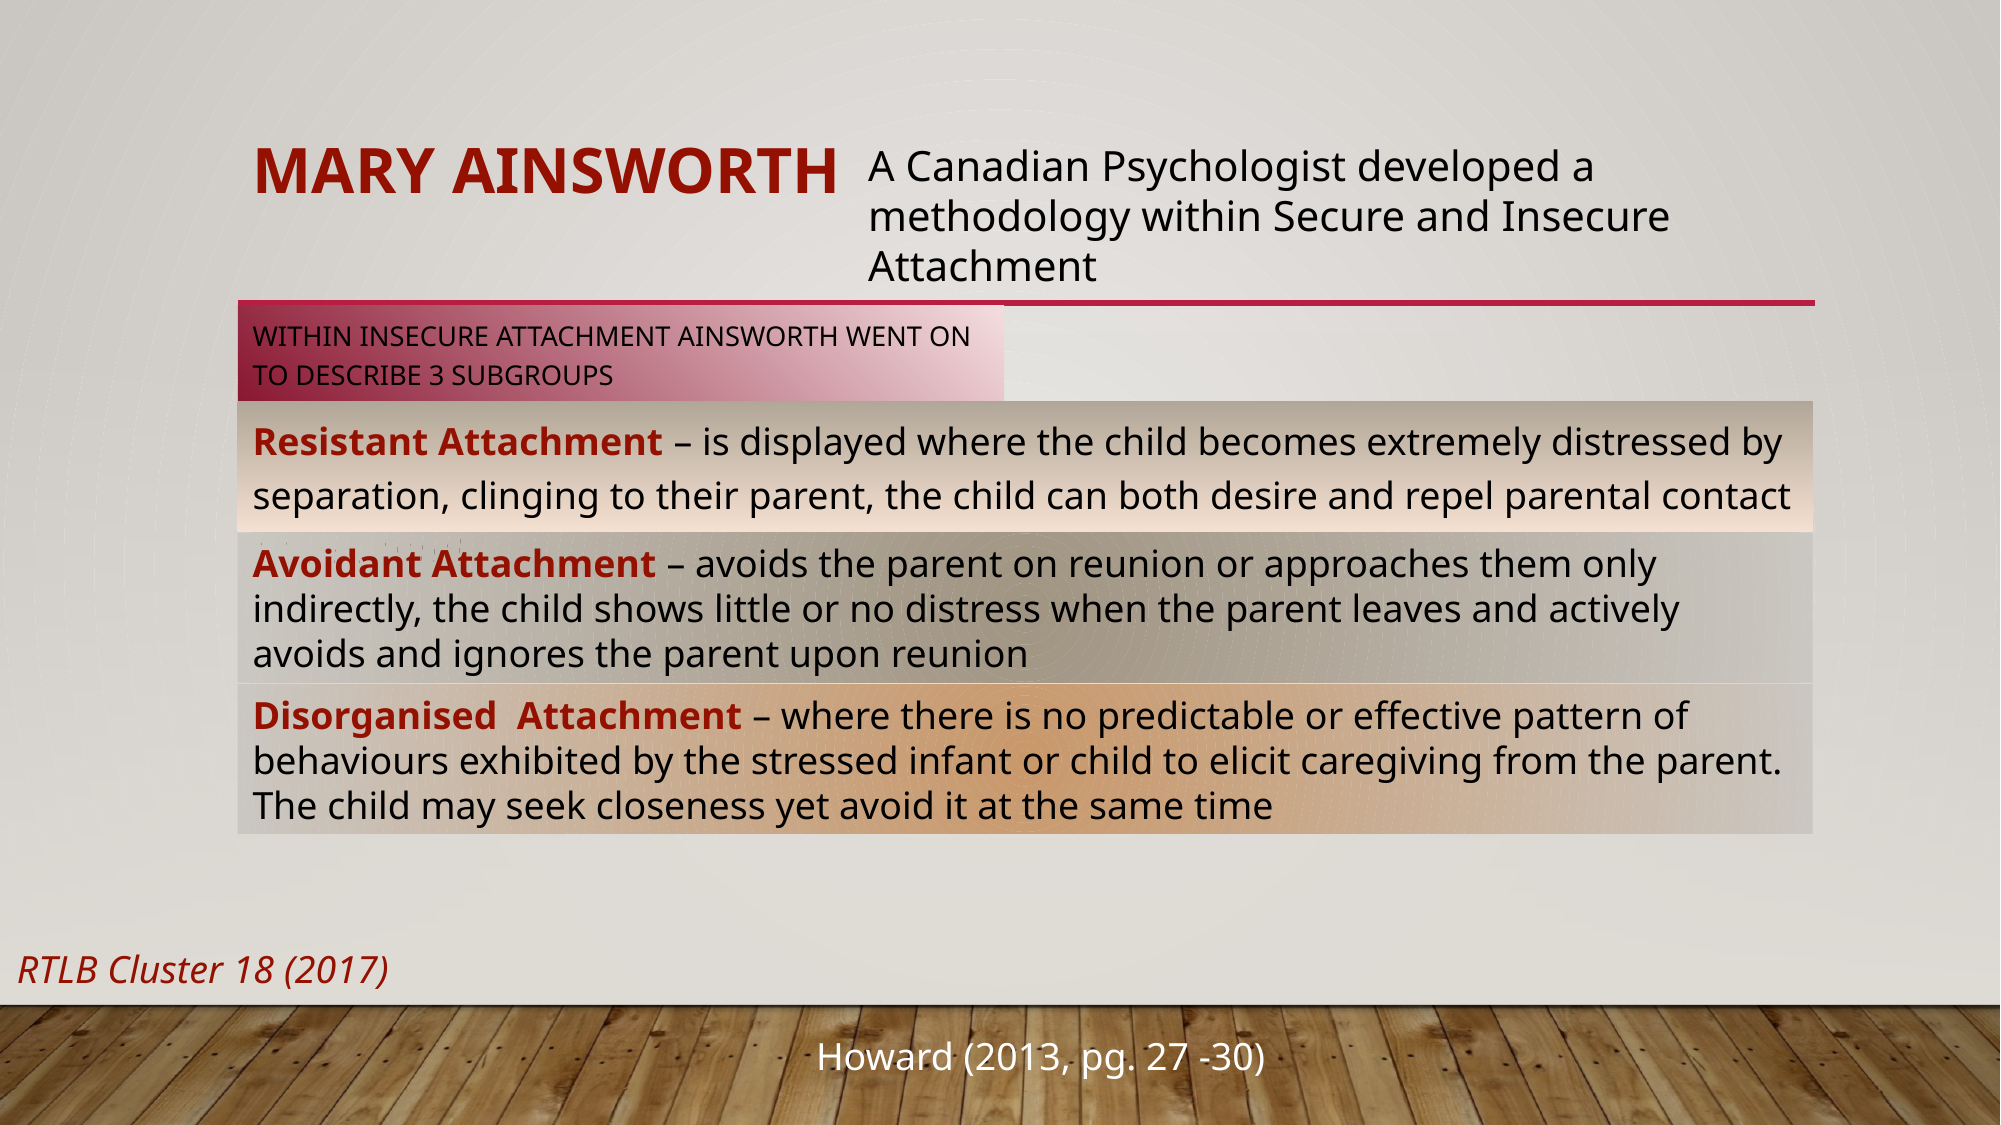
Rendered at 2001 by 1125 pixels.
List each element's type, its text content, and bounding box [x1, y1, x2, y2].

text_box Howard (2013, pg. 27 -30) [801, 1025, 1291, 1086]
text_box RTLB Cluster 18 (2017) [2, 938, 405, 999]
text_box Disorganised Attachment – where there is no predictable or effective pattern of behaviours exhibited by the stressed infant or child to elicit caregiving from the parent. The child may seek closeness yet avoid it at the same time [237, 684, 1813, 834]
list WITHIN INSECURE ATTACHMENT AINSWORTH WENT ON TO DESCRIBE 3 SUBGROUPS [237, 305, 1005, 401]
text_box A Canadian Psychologist developed a methodology within Secure and Insecure Attachment [853, 132, 1813, 297]
text_box Resistant Attachment – is displayed where the child becomes extremely distressed by separation, clinging to their parent, the child can both desire and repel parental contact and support [237, 401, 1813, 532]
title Mary ainsworth [237, 132, 853, 217]
text_box Avoidant Attachment – avoids the parent on reunion or approaches them only indirectly, the child shows little or no distress when the parent leaves and actively avoids and ignores the parent upon reunion [237, 532, 1813, 683]
picture [0, 1005, 2000, 1125]
